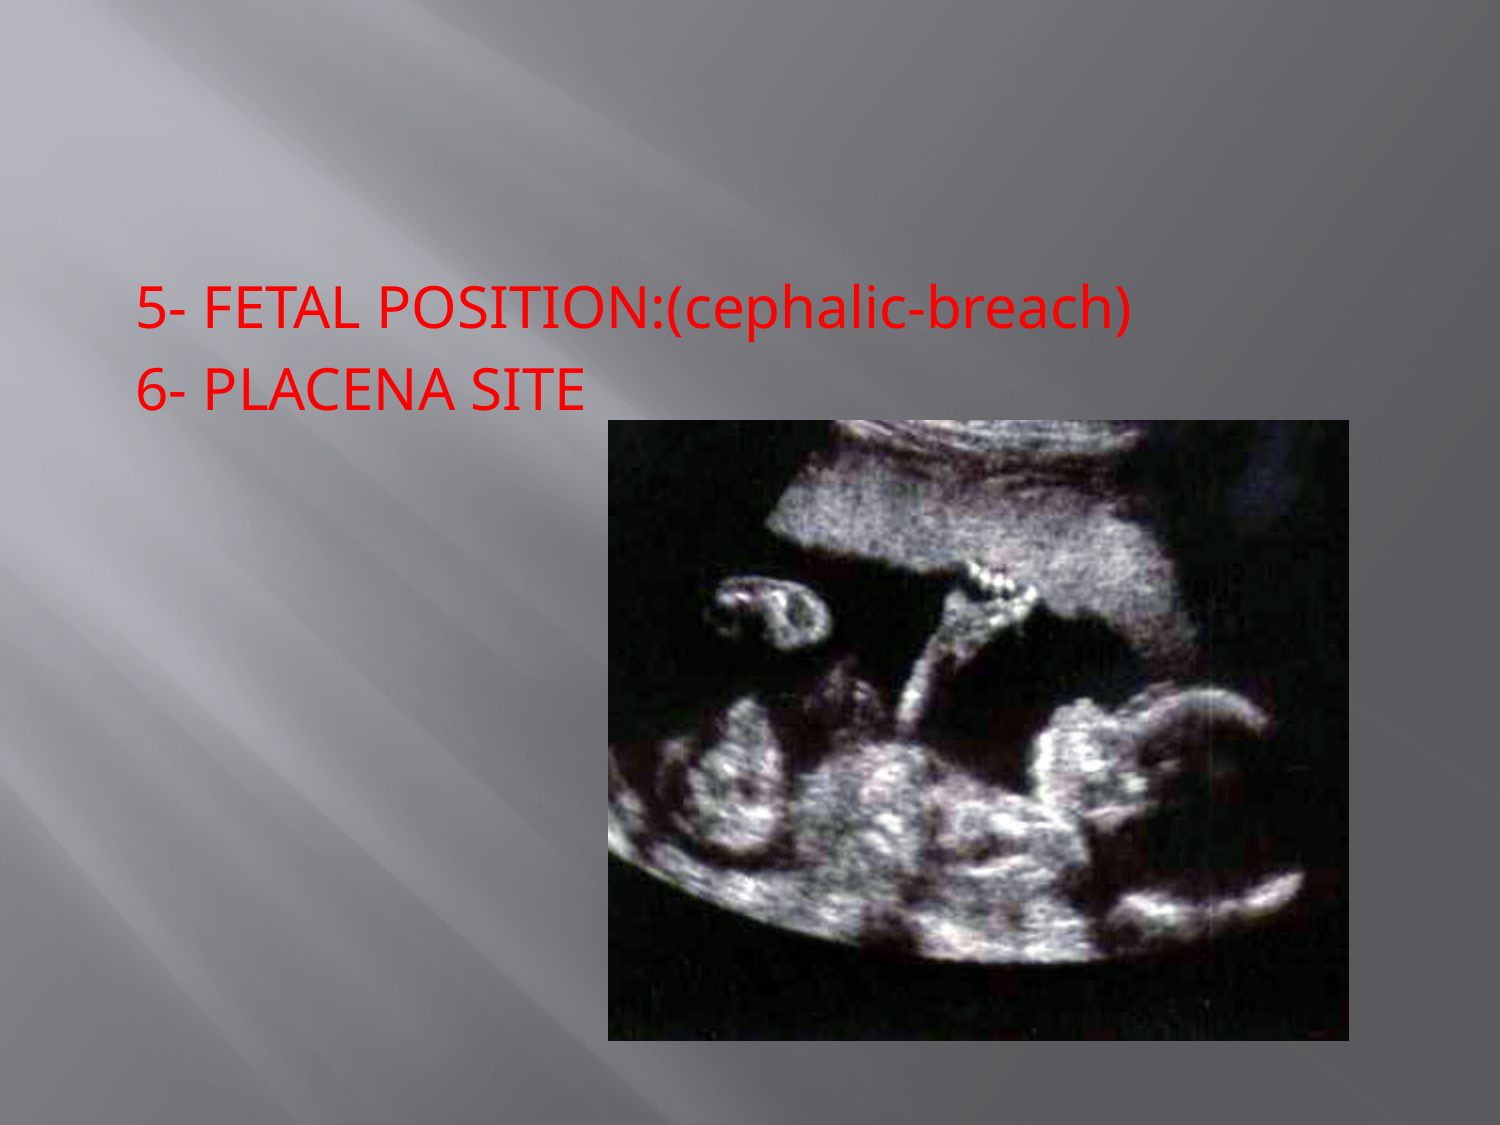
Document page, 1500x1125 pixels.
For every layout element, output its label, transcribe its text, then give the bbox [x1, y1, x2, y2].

list 5- FETAL POSITION:(cephalic-breach) 6- PLACENA SITE [75, 262, 1425, 1035]
picture [608, 420, 1349, 1041]
